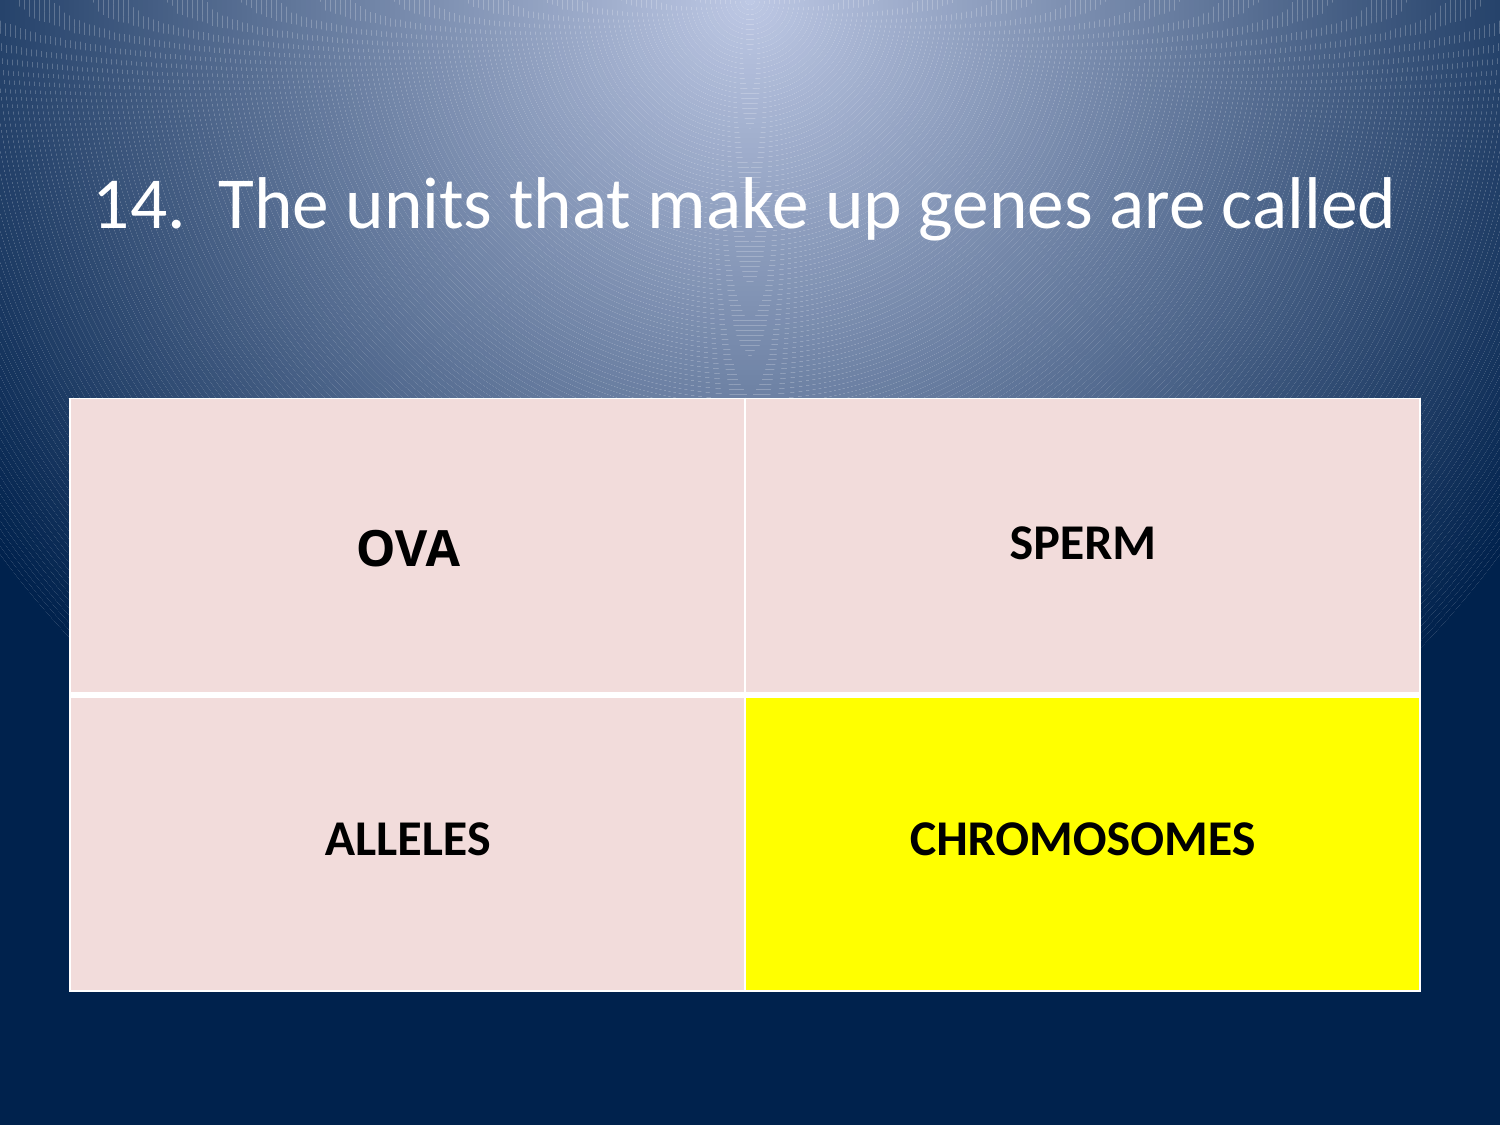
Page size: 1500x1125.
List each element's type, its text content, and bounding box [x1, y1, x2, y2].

table_header OVA [71, 399, 744, 692]
title 14. The units that make up genes are called [70, 105, 1421, 293]
table_header SPERM [746, 399, 1419, 692]
table_cell CHROMOSOMES [746, 698, 1419, 990]
table_cell ALLELES [71, 698, 744, 990]
